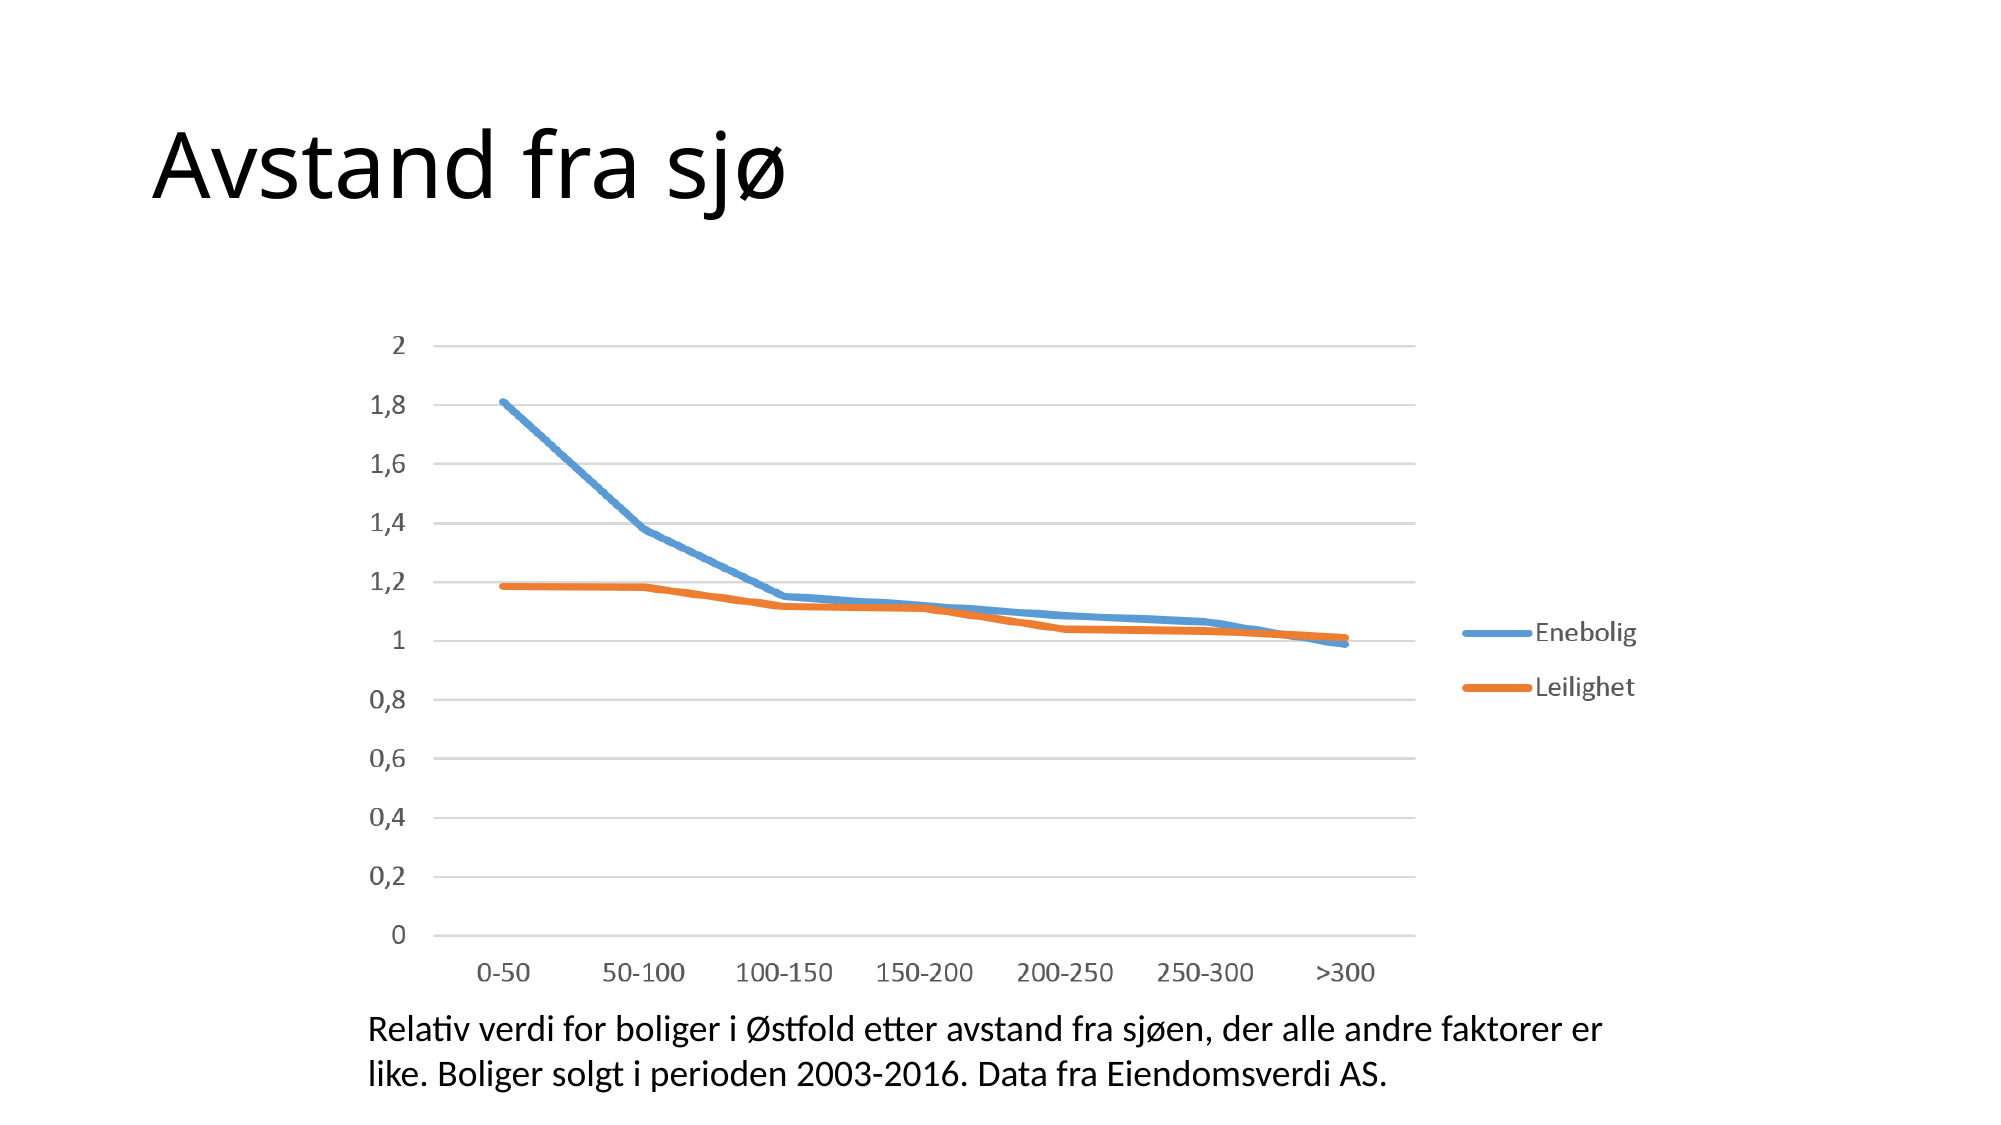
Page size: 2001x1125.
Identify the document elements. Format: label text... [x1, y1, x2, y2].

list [353, 316, 1647, 997]
title Avstand fra sjø [137, 59, 1863, 278]
text_box Relativ verdi for boliger i Østfold etter avstand fra sjøen, der alle andre faktorer er like. Boliger solgt i perioden 2003-2016. Data fra Eiendomsverdi AS. [353, 997, 1647, 1102]
